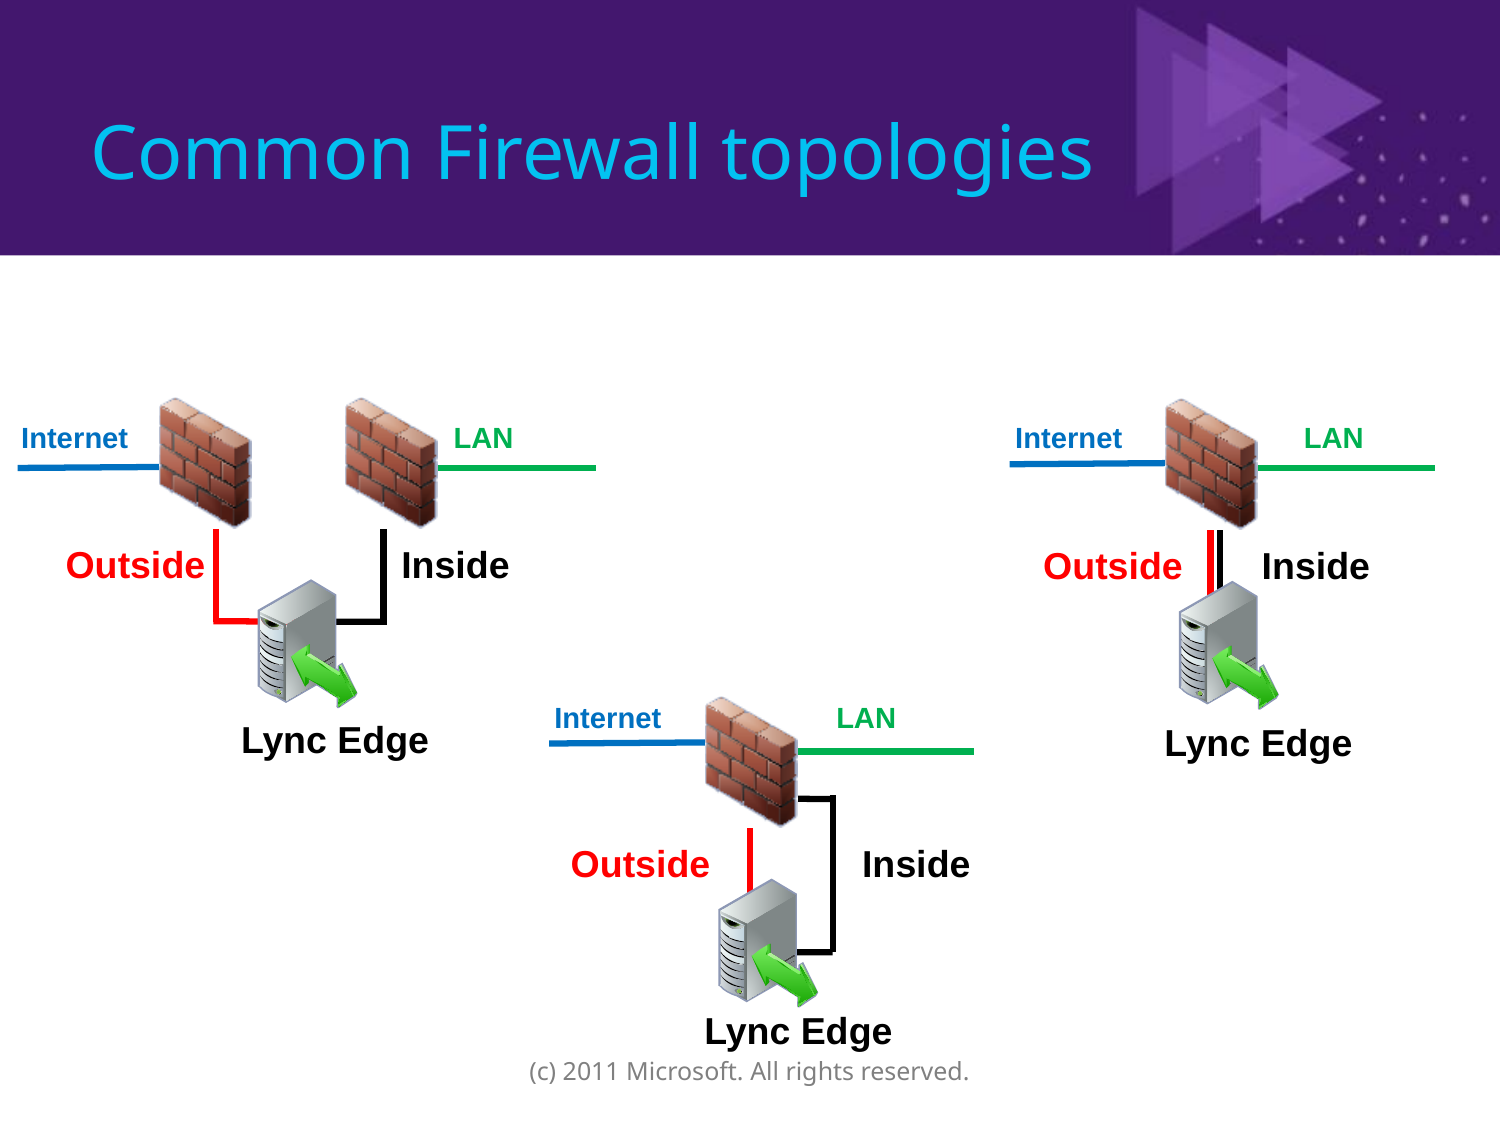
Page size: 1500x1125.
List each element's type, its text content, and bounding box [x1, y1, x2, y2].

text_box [714, 874, 823, 1012]
text_box Lync Edge [689, 999, 908, 1060]
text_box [1174, 576, 1283, 714]
picture [344, 396, 438, 529]
text_box Inside [1246, 534, 1386, 595]
text_box Outside [555, 832, 726, 893]
text_box Lync Edge [1149, 711, 1368, 771]
text_box Lync Edge [226, 708, 445, 768]
picture [158, 396, 252, 529]
footer (c) 2011 Microsoft. All rights reserved. [512, 1042, 988, 1103]
text_box Internet [1000, 412, 1138, 463]
text_box Inside [389, 533, 525, 594]
picture [0, 0, 1500, 255]
text_box LAN [1289, 412, 1379, 463]
picture [704, 696, 798, 828]
text_box Internet [539, 692, 677, 743]
text_box Outside [1028, 534, 1198, 595]
text_box Internet [6, 412, 144, 463]
title Common Firewall topologies [75, 56, 1425, 244]
text_box LAN [443, 412, 529, 463]
text_box Outside [50, 533, 211, 594]
picture [1165, 398, 1259, 531]
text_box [253, 575, 362, 713]
text_box Inside [847, 832, 986, 893]
text_box LAN [821, 692, 911, 743]
